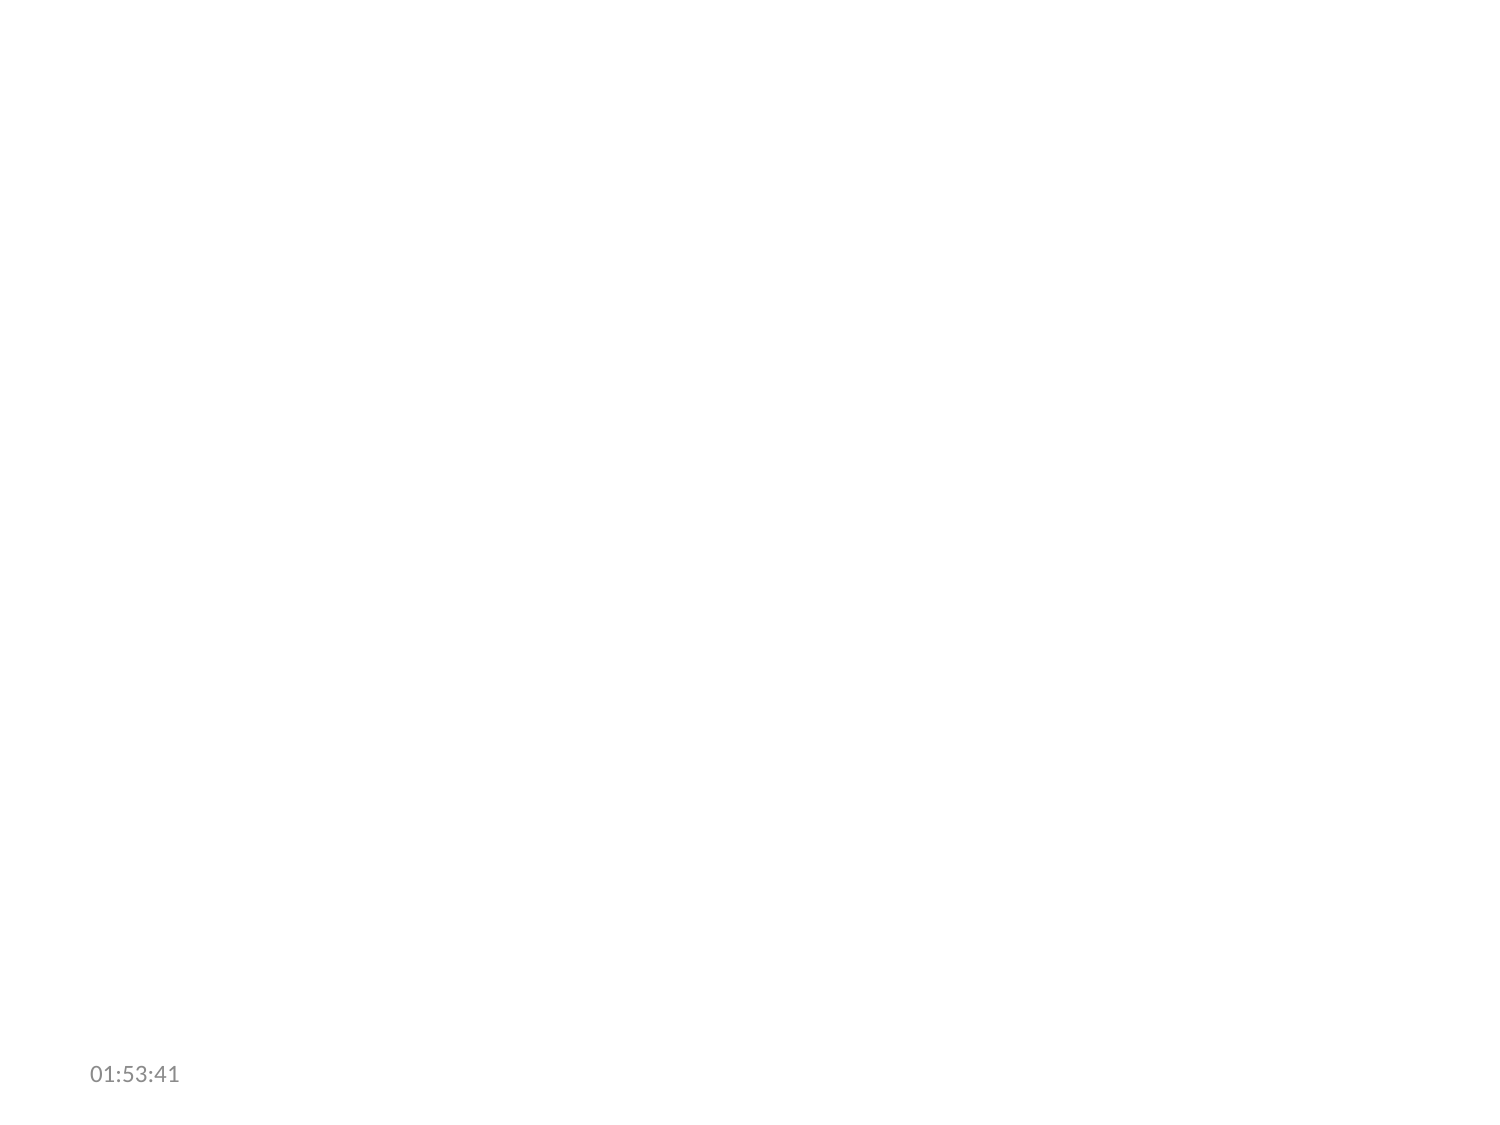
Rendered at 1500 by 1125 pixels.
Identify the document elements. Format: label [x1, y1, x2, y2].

slide_number [75, 1042, 425, 1103]
